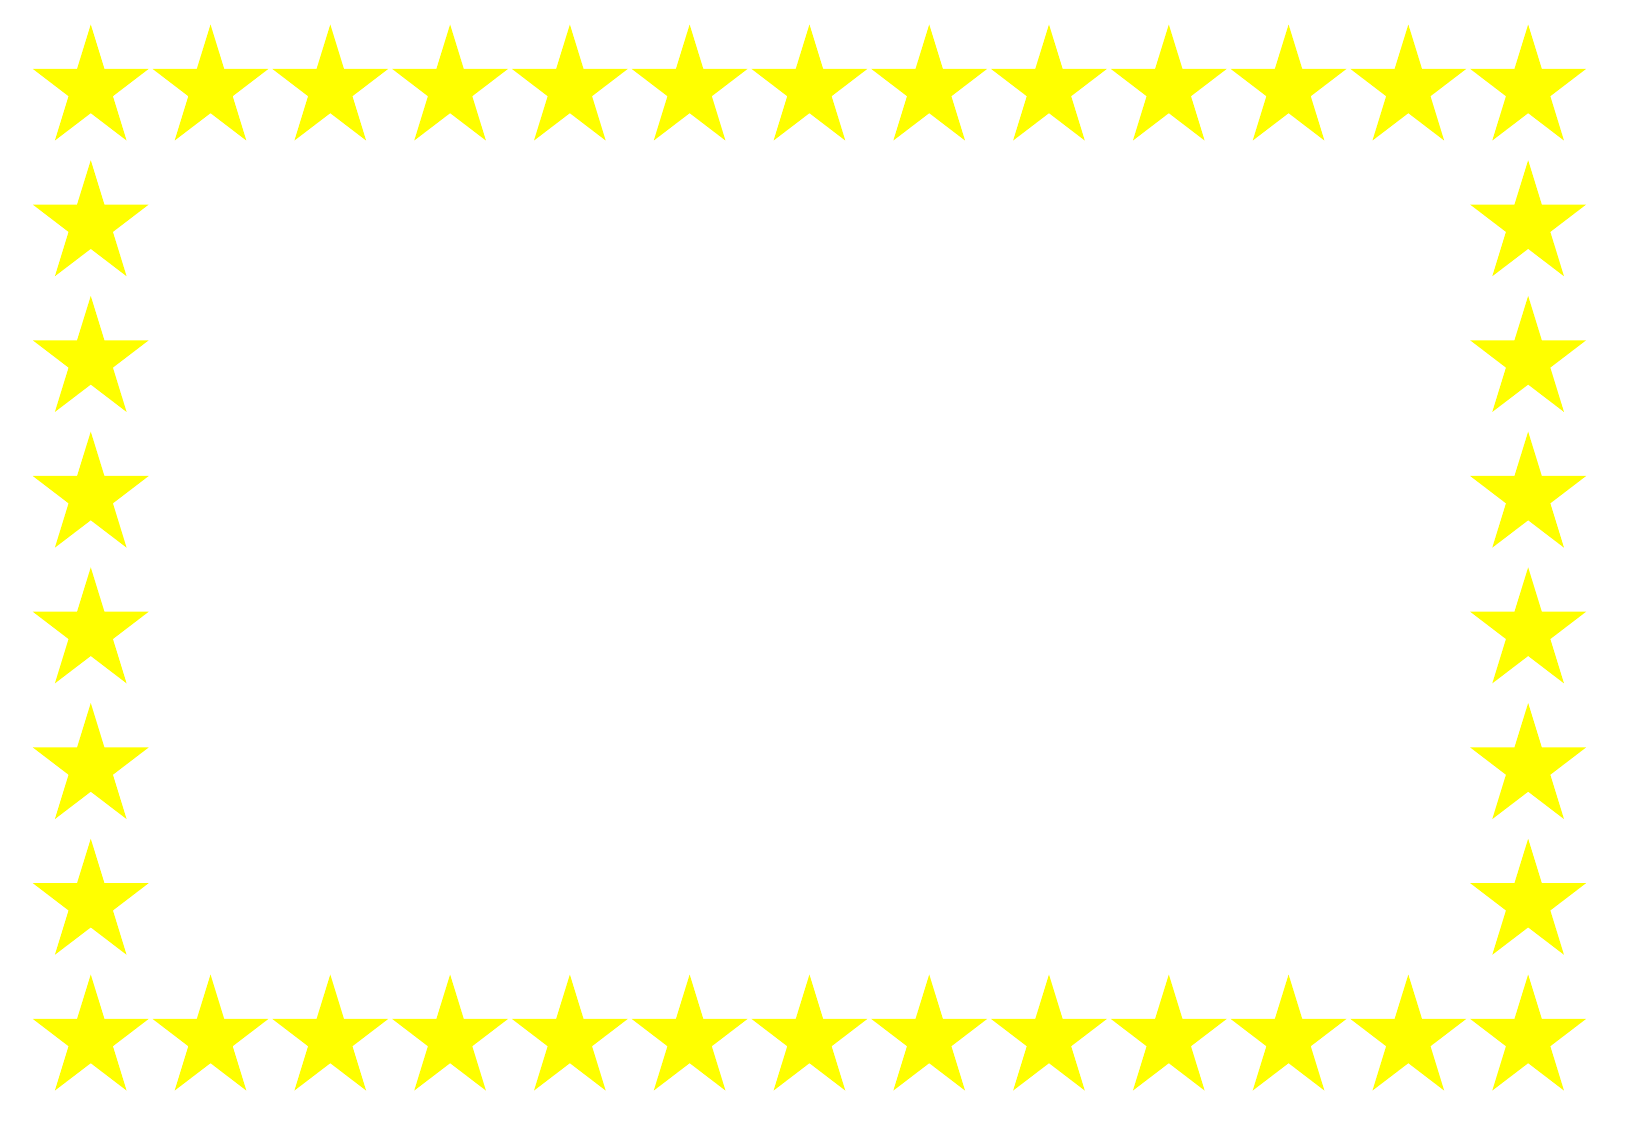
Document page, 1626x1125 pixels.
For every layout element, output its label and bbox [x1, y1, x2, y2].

text_box [32, 24, 1587, 1091]
